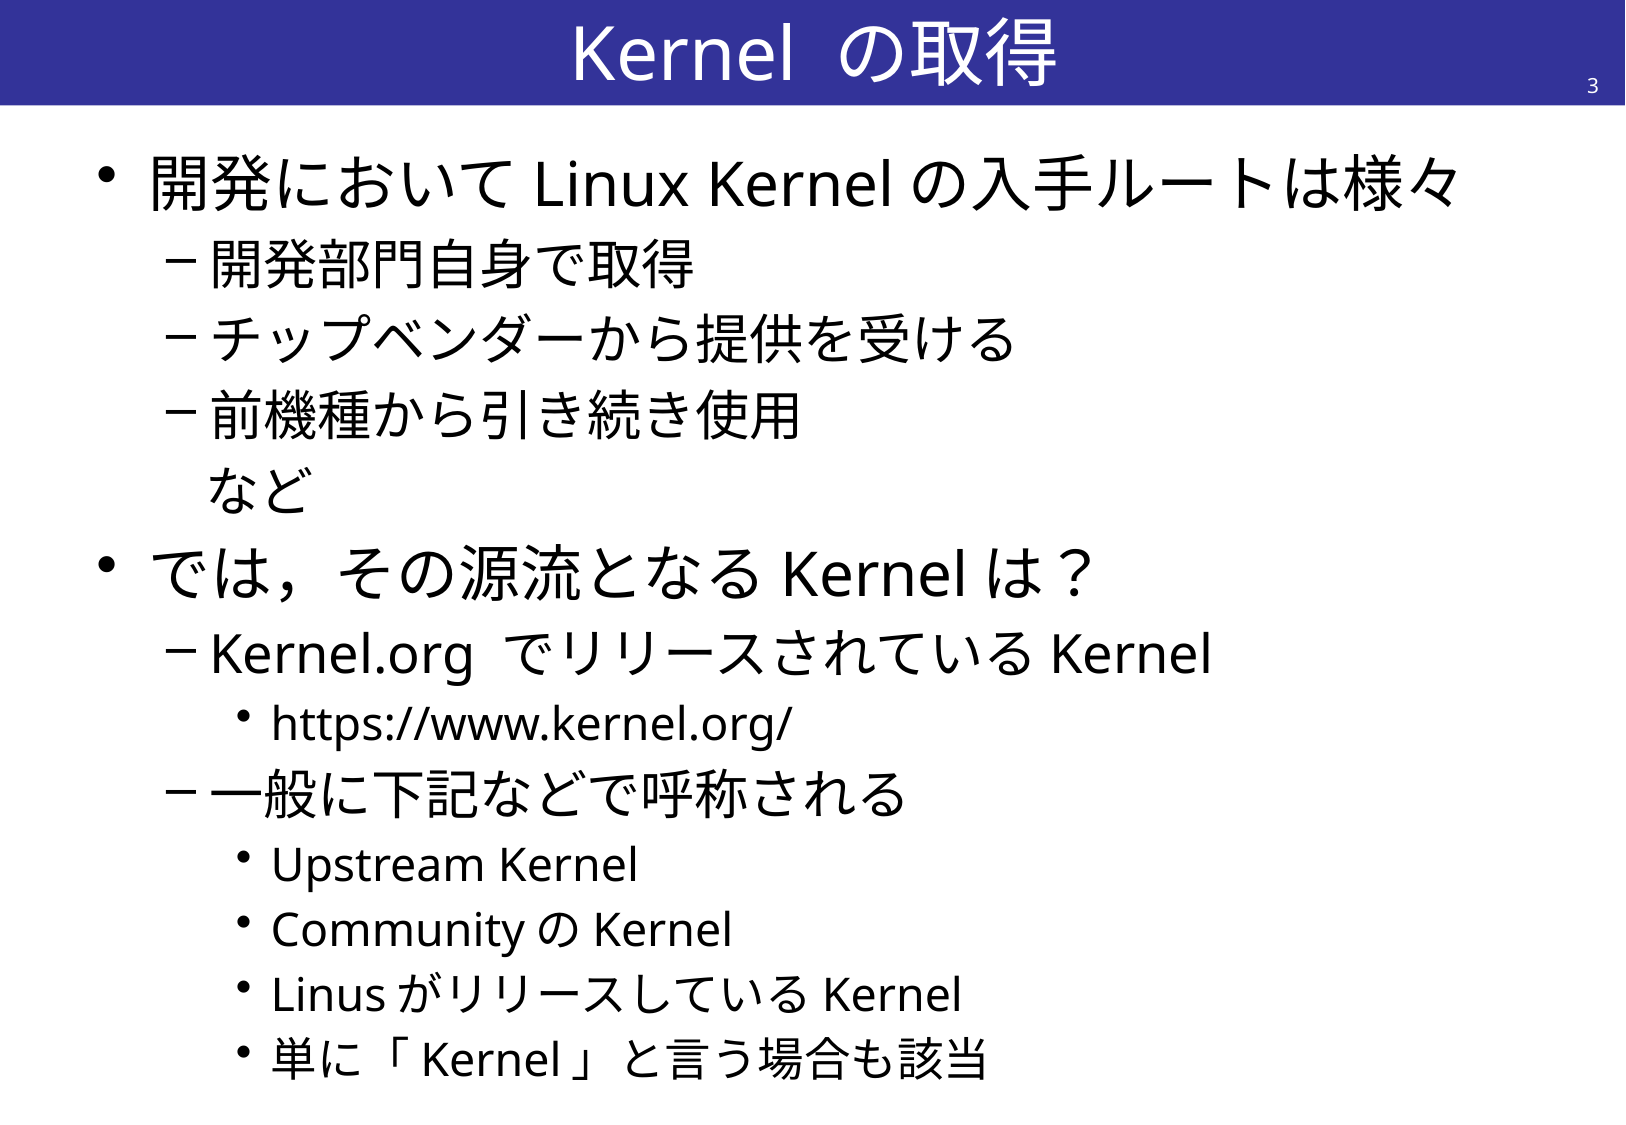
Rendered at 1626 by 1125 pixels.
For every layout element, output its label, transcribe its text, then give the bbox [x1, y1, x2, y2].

list 開発においてLinux Kernelの入手ルートは様々 開発部門自身で取得 チップベンダーから提供を受ける 前機種から引き続き使用 など では，その源流となるKernelは？ Kernel.org でリリースされているKernel https://www.kernel.org/ 一般に下記などで呼称される Upstream Kernel CommunityのKernel LinusがリリースしているKernel 単に「Kernel」と言う場合も該当 [81, 137, 1544, 1106]
slide_number 3 [1522, 65, 1614, 105]
title Kernel の取得 [83, 0, 1546, 102]
